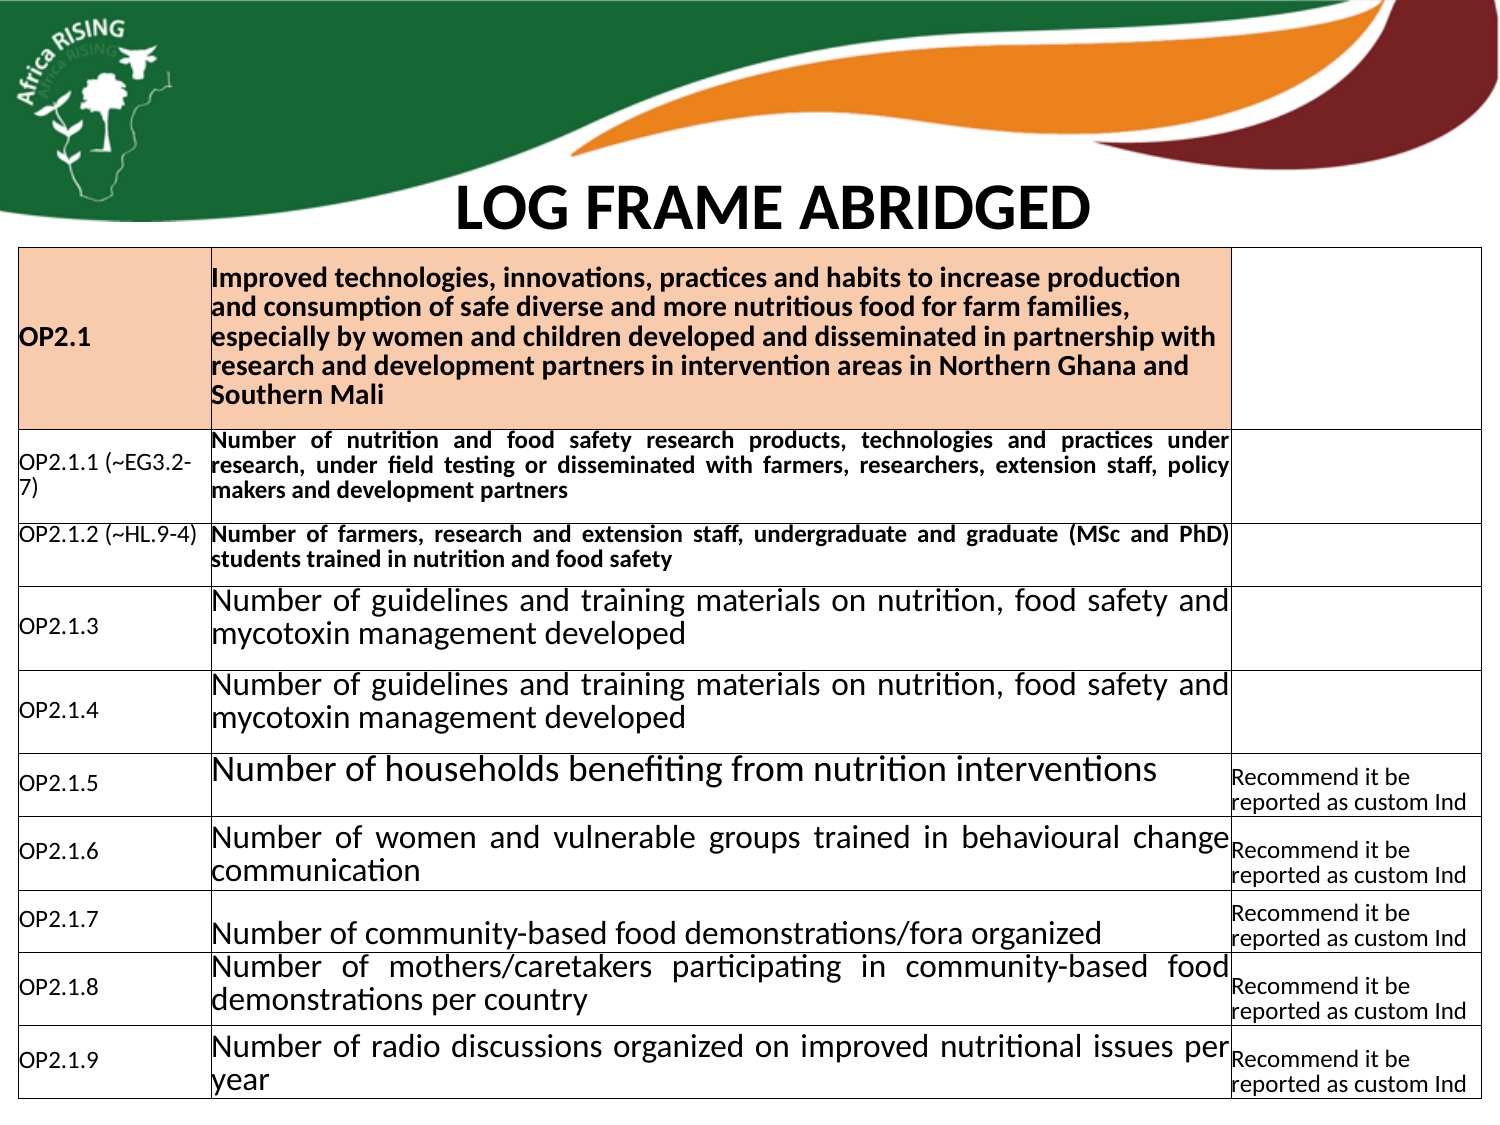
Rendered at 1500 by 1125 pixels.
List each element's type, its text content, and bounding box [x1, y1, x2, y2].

table_cell Number of community-based food demonstrations/fora organized [212, 891, 1231, 952]
table_cell [1232, 524, 1481, 586]
table_header [1232, 248, 1481, 429]
table_cell OP2.1.8 [19, 953, 211, 1025]
table_header OP2.1 [19, 248, 211, 429]
text_box LOG FRAME ABRIDGED [149, 155, 1413, 255]
table_cell OP2.1.7 [19, 891, 211, 952]
table_cell [1232, 430, 1481, 523]
table_cell OP2.1.1 (~EG3.2-7) [19, 430, 211, 523]
table_cell Recommend it be reported as custom Ind [1232, 891, 1481, 952]
picture [0, 0, 1499, 222]
table_cell Number of radio discussions organized on improved nutritional issues per year [212, 1026, 1231, 1098]
table_header Improved technologies, innovations, practices and habits to increase production and consumption of safe diverse and more nutritious food for farm families, especially by women and children developed and disseminated in partnership with research and development partners in intervention areas in Northern Ghana and Southern Mali [212, 255, 1231, 429]
table_cell OP2.1.4 [19, 671, 211, 753]
table_cell [1232, 587, 1481, 670]
table_cell Recommend it be reported as custom Ind [1232, 817, 1481, 890]
table_cell OP2.1.2 (~HL.9-4) [19, 524, 211, 586]
table_cell Number of mothers/caretakers participating in community-based food demonstrations per country [212, 953, 1231, 1025]
table_cell OP2.1.5 [19, 754, 211, 816]
table_cell OP2.1.3 [19, 587, 211, 670]
table_cell Number of nutrition and food safety research products, technologies and practices under research, under field testing or disseminated with farmers, researchers, extension staff, policy makers and development partners [212, 430, 1231, 523]
table_cell Number of guidelines and training materials on nutrition, food safety and mycotoxin management developed [212, 671, 1231, 753]
table_cell Number of guidelines and training materials on nutrition, food safety and mycotoxin management developed [212, 587, 1231, 670]
table_cell Recommend it be reported as custom Ind [1232, 1026, 1481, 1098]
table_cell [1232, 671, 1481, 753]
table_cell Number of women and vulnerable groups trained in behavioural change communication [212, 817, 1231, 890]
table_cell OP2.1.6 [19, 817, 211, 890]
table_cell Number of farmers, research and extension staff, undergraduate and graduate (MSc and PhD) students trained in nutrition and food safety [212, 524, 1231, 586]
table_cell OP2.1.9 [19, 1026, 211, 1098]
table_cell Recommend it be reported as custom Ind [1232, 953, 1481, 1025]
table_cell Recommend it be reported as custom Ind [1232, 754, 1481, 816]
table_cell Number of households benefiting from nutrition interventions [212, 754, 1231, 816]
